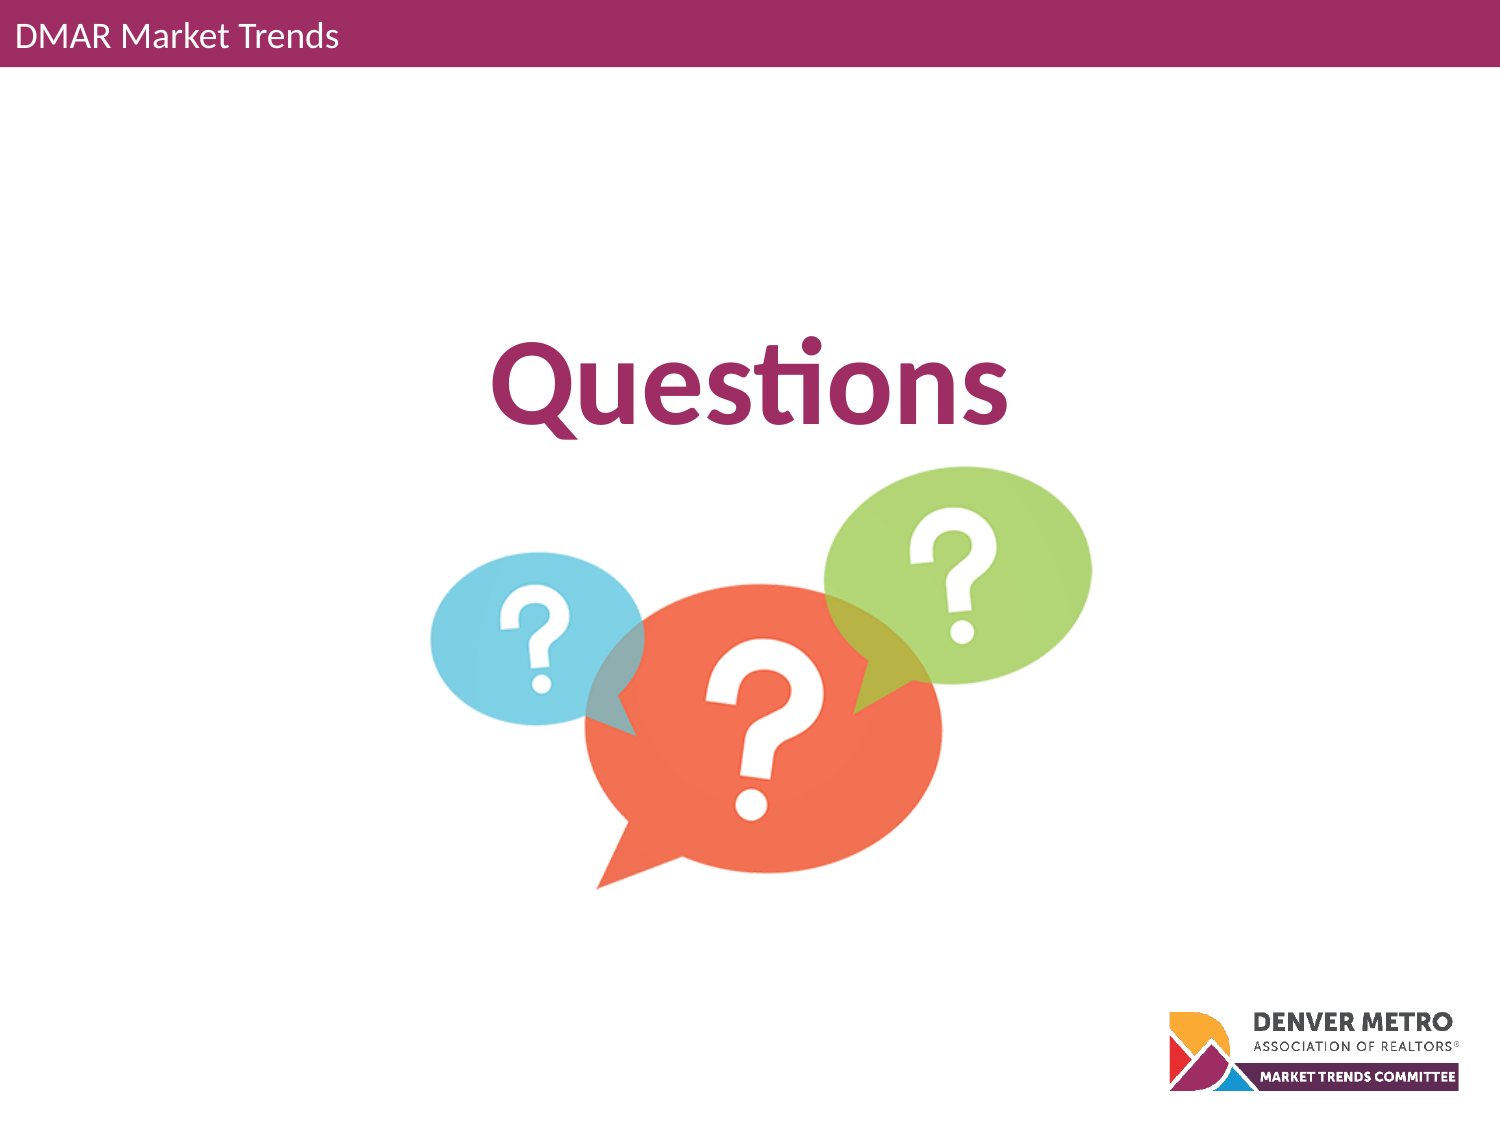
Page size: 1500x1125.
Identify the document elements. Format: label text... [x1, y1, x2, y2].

text_box DMAR Market Trends [0, 0, 1500, 68]
picture [1165, 1008, 1463, 1094]
text_box Questions [0, 292, 1500, 458]
picture [405, 452, 1106, 916]
